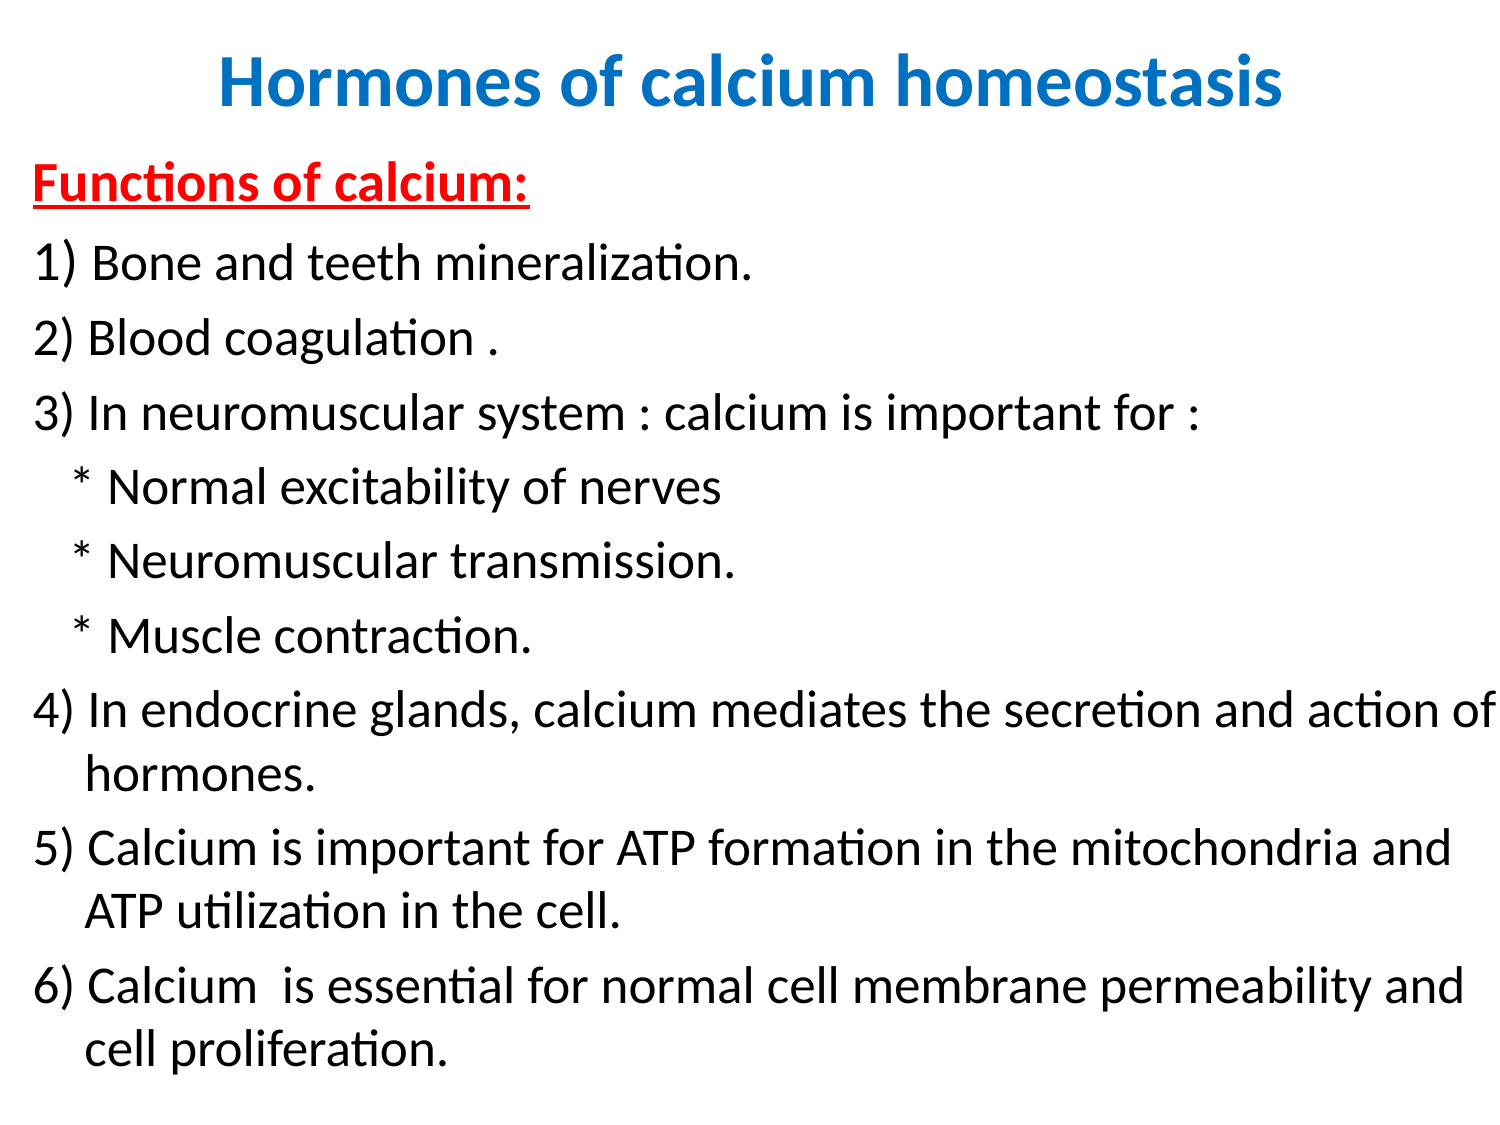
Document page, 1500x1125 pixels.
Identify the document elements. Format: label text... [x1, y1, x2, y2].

list Functions of calcium: 1) Bone and teeth mineralization. 2) Blood coagulation . 3) In neuromuscular system : calcium is important for : * Normal excitability of nerves * Neuromuscular transmission. * Muscle contraction. 4) In endocrine glands, calcium mediates the secretion and action of hormones. 5) Calcium is important for ATP formation in the mitochondria and ATP utilization in the cell. 6) Calcium is essential for normal cell membrane permeability and cell proliferation. [17, 137, 1500, 1087]
title Hormones of calcium homeostasis [76, 0, 1427, 137]
